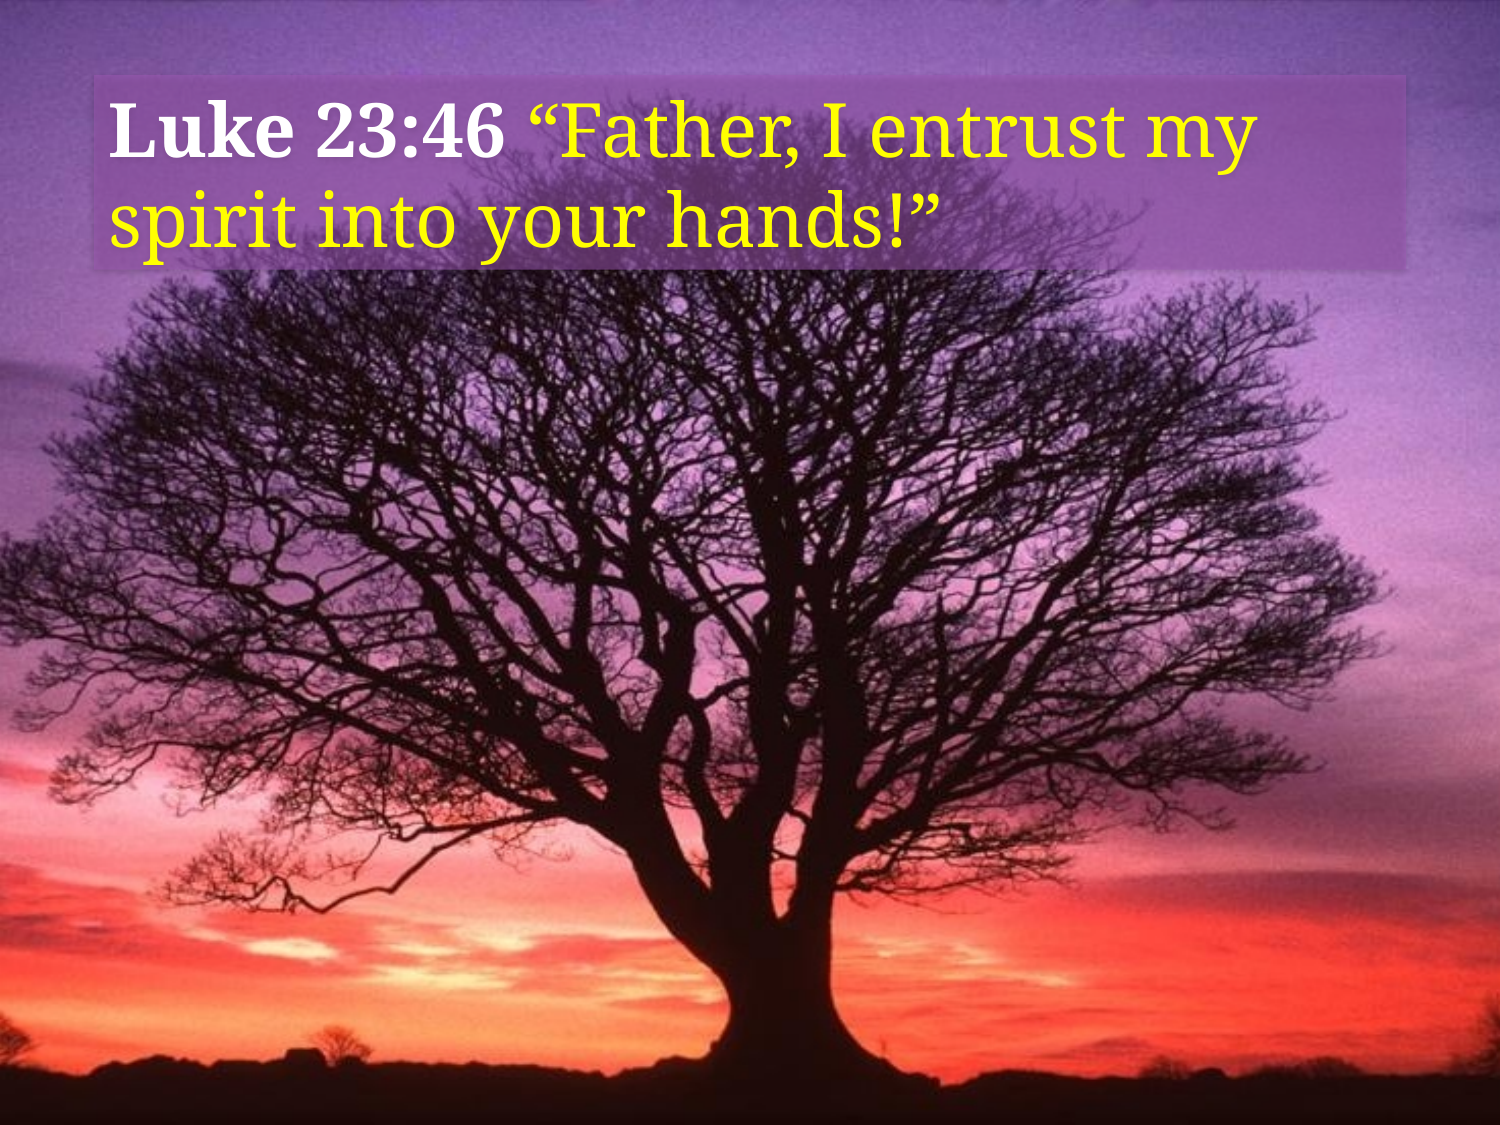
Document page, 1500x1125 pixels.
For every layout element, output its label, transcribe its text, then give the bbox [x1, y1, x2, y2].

picture [0, 0, 1500, 1125]
text_box Luke 23:46 “Father, I entrust my spirit into your hands!” [93, 74, 1407, 270]
